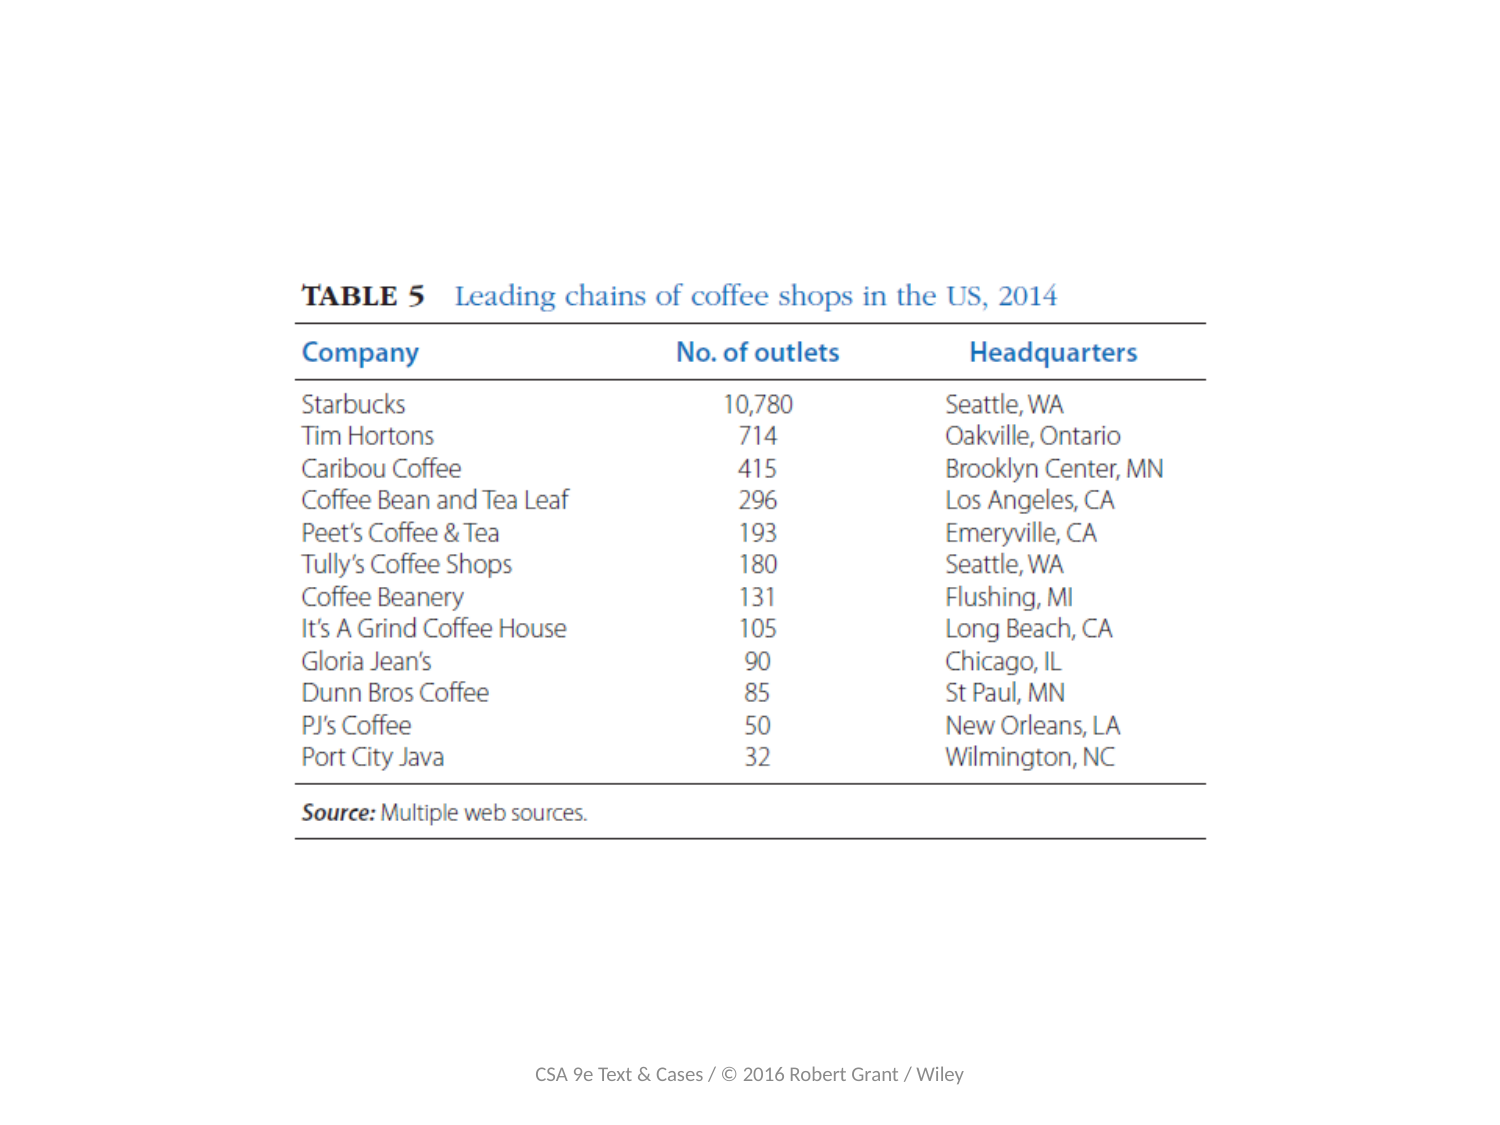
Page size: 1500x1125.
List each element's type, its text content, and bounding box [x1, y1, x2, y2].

picture [277, 268, 1223, 857]
footer CSA 9e Text & Cases / © 2016 Robert Grant / Wiley [512, 1042, 988, 1103]
